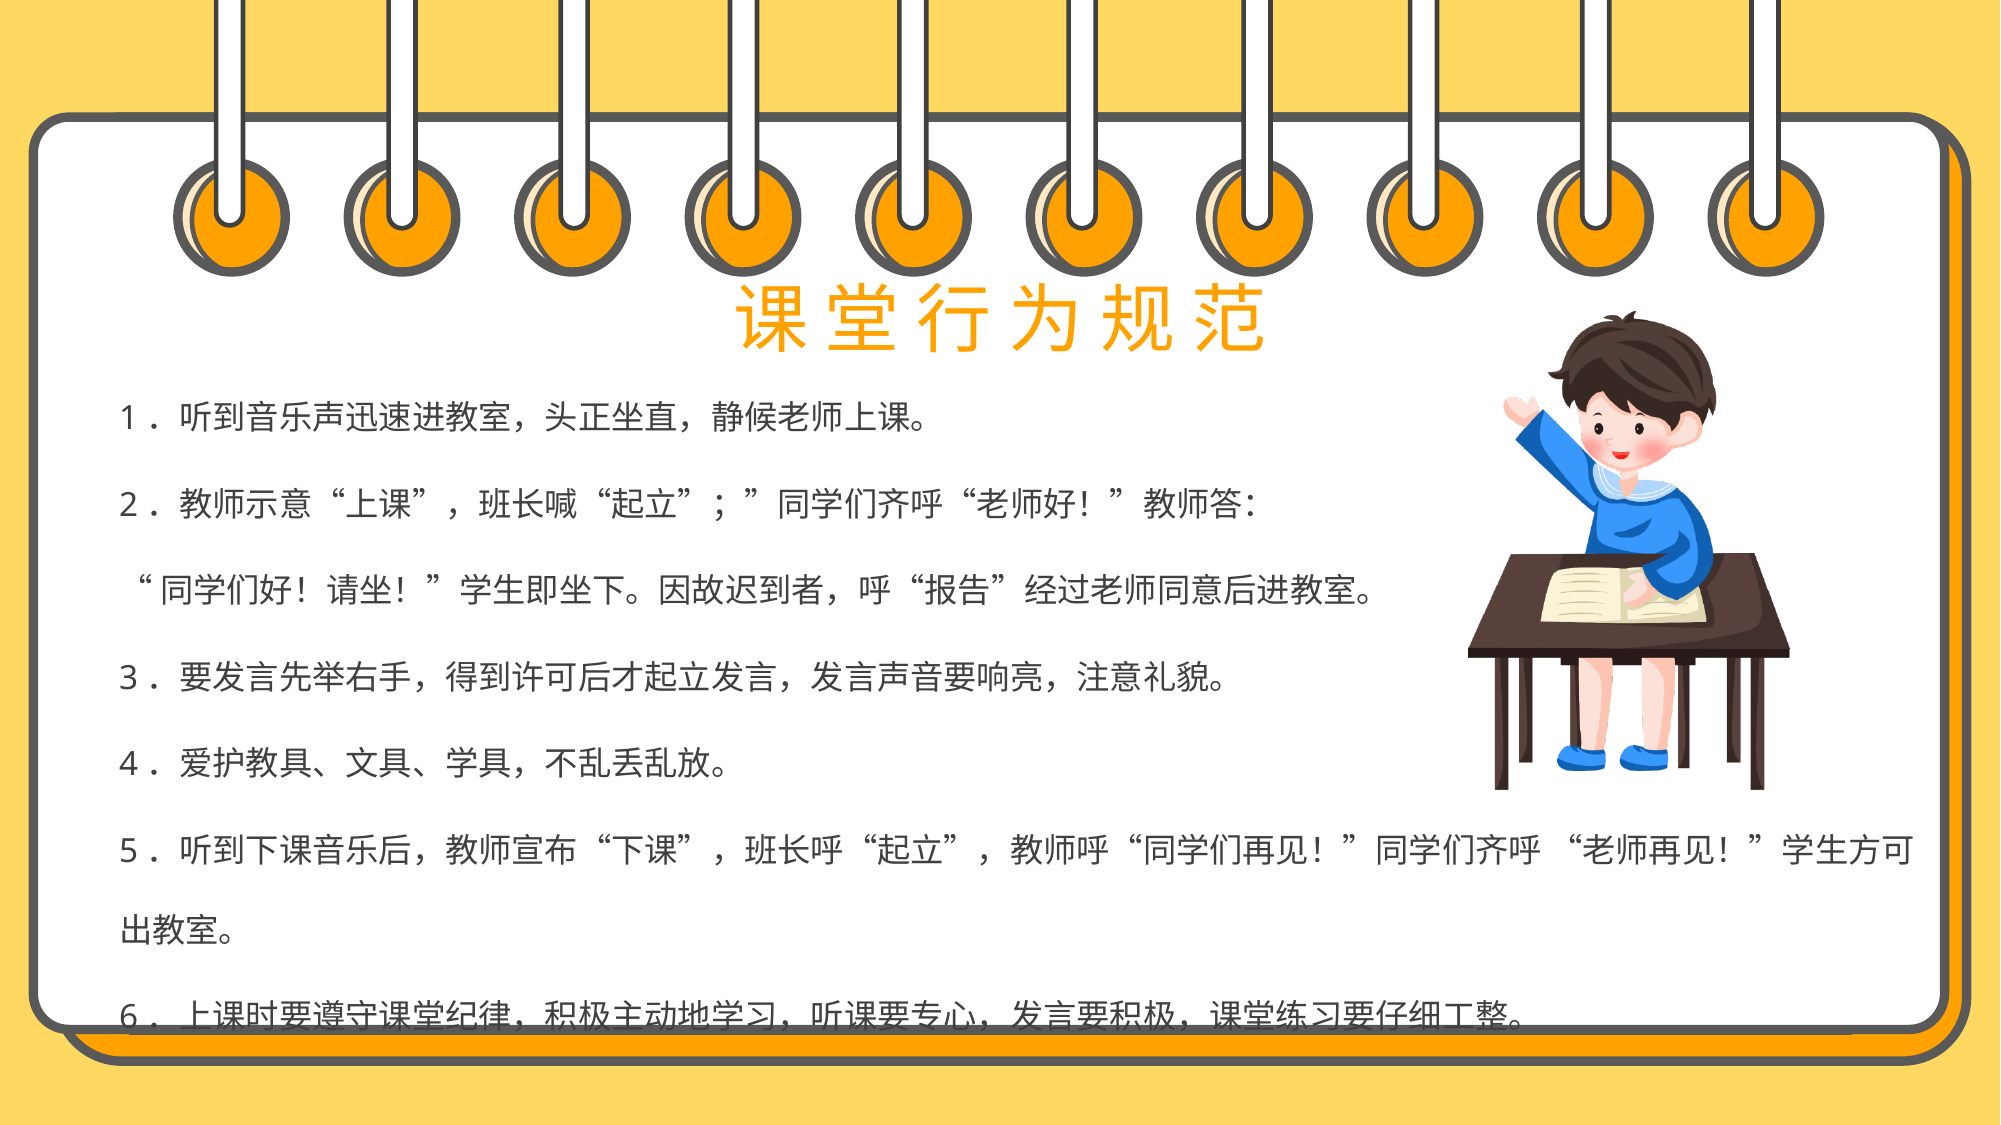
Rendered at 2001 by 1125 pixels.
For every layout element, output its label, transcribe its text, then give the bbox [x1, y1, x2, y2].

text_box 1．听到音乐声迅速进教室，头正坐直，静候老师上课。 2．教师示意“上课”，班长喊“起立”；”同学们齐呼“老师好！”教师答： “同学们好！请坐！”学生即坐下。因故迟到者，呼“报告”经过老师同意后进教室。 3．要发言先举右手，得到许可后才起立发言，发言声音要响亮，注意礼貌。 4．爱护教具、文具、学具，不乱丢乱放。 5．听到下课音乐后，教师宣布“下课”，班长呼“起立”，教师呼“同学们再见！”同学们齐呼 “老师再见！”学生方可出教室。 6．上课时要遵守课堂纪律，积极主动地学习，听课要专心，发言要积极，课堂练习要仔细工整。 [104, 348, 1932, 951]
text_box 课 堂 行 为 规 范 [673, 263, 1327, 348]
picture [1412, 285, 1825, 816]
